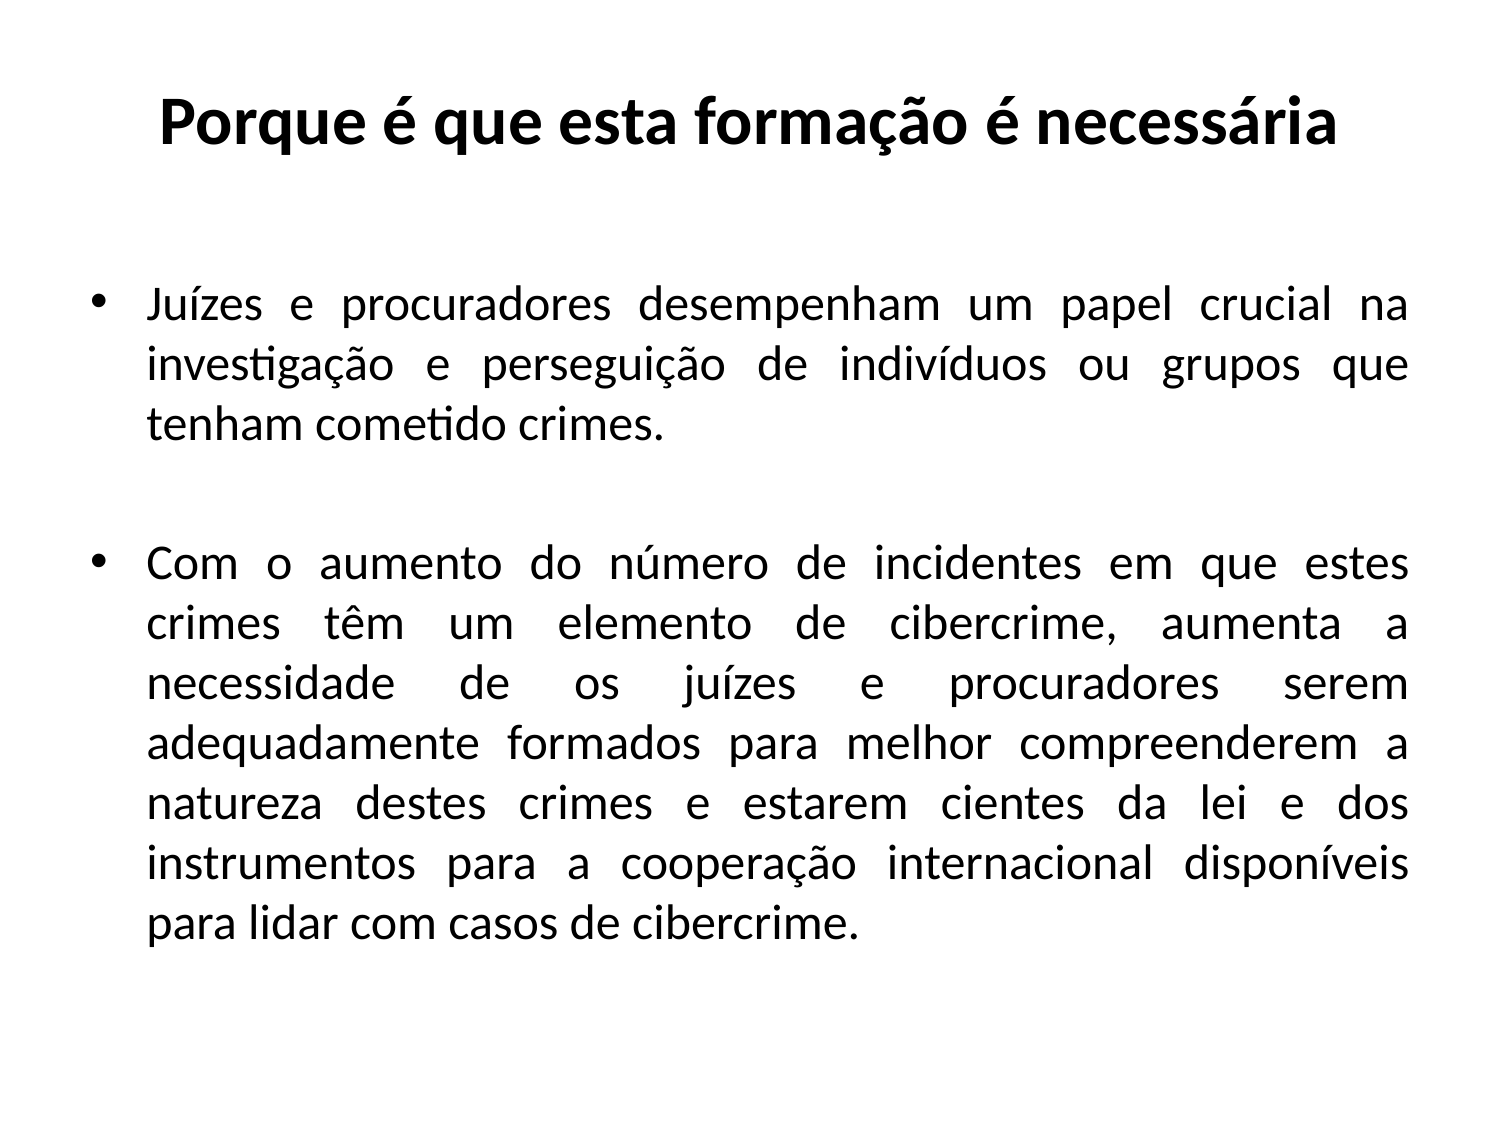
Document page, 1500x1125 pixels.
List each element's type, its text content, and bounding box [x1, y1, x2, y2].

list Juízes e procuradores desempenham um papel crucial na investigação e perseguição de indivíduos ou grupos que tenham cometido crimes. Com o aumento do número de incidentes em que estes crimes têm um elemento de cibercrime, aumenta a necessidade de os juízes e procuradores serem adequadamente formados para melhor compreenderem a natureza destes crimes e estarem cientes da lei e dos instrumentos para a cooperação internacional disponíveis para lidar com casos de cibercrime. [75, 262, 1425, 1005]
title Porque é que esta formação é necessária [75, 45, 1425, 190]
